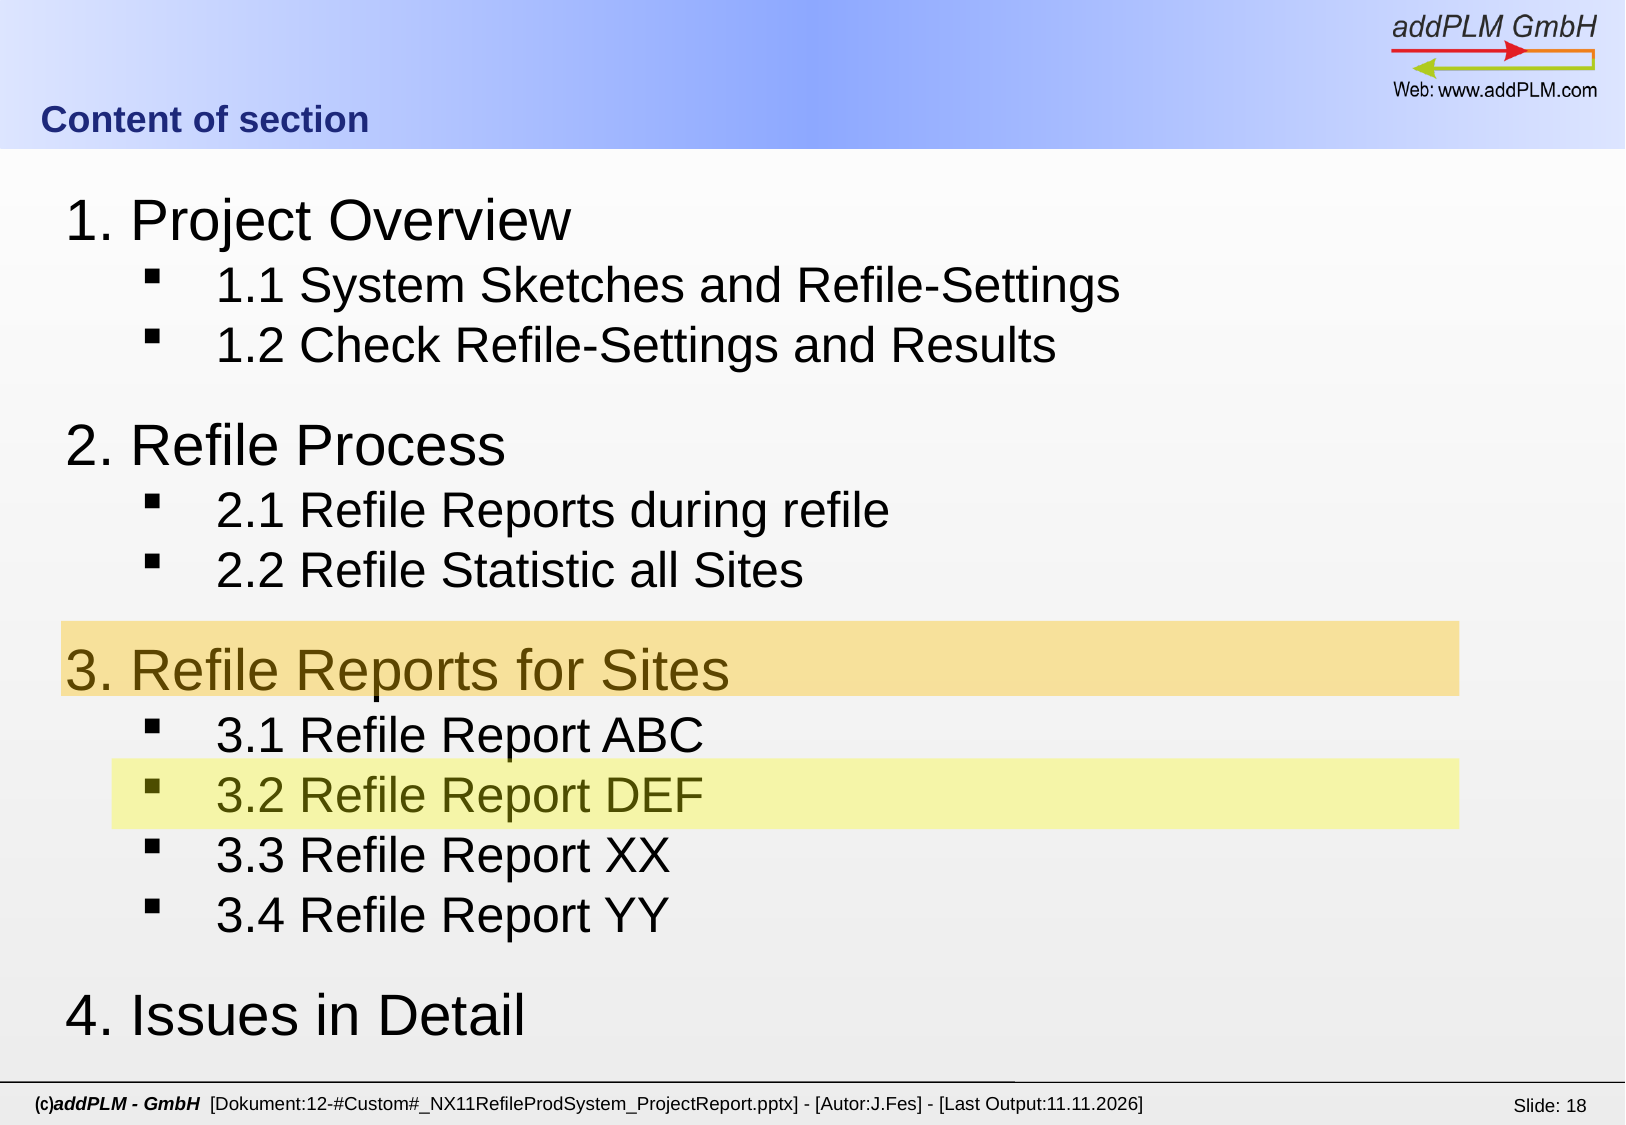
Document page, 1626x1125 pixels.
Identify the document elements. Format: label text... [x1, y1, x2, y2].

title Content of section [40, 67, 1582, 131]
picture [1391, 14, 1597, 97]
text_box [111, 758, 1460, 830]
text_box [61, 620, 1460, 696]
